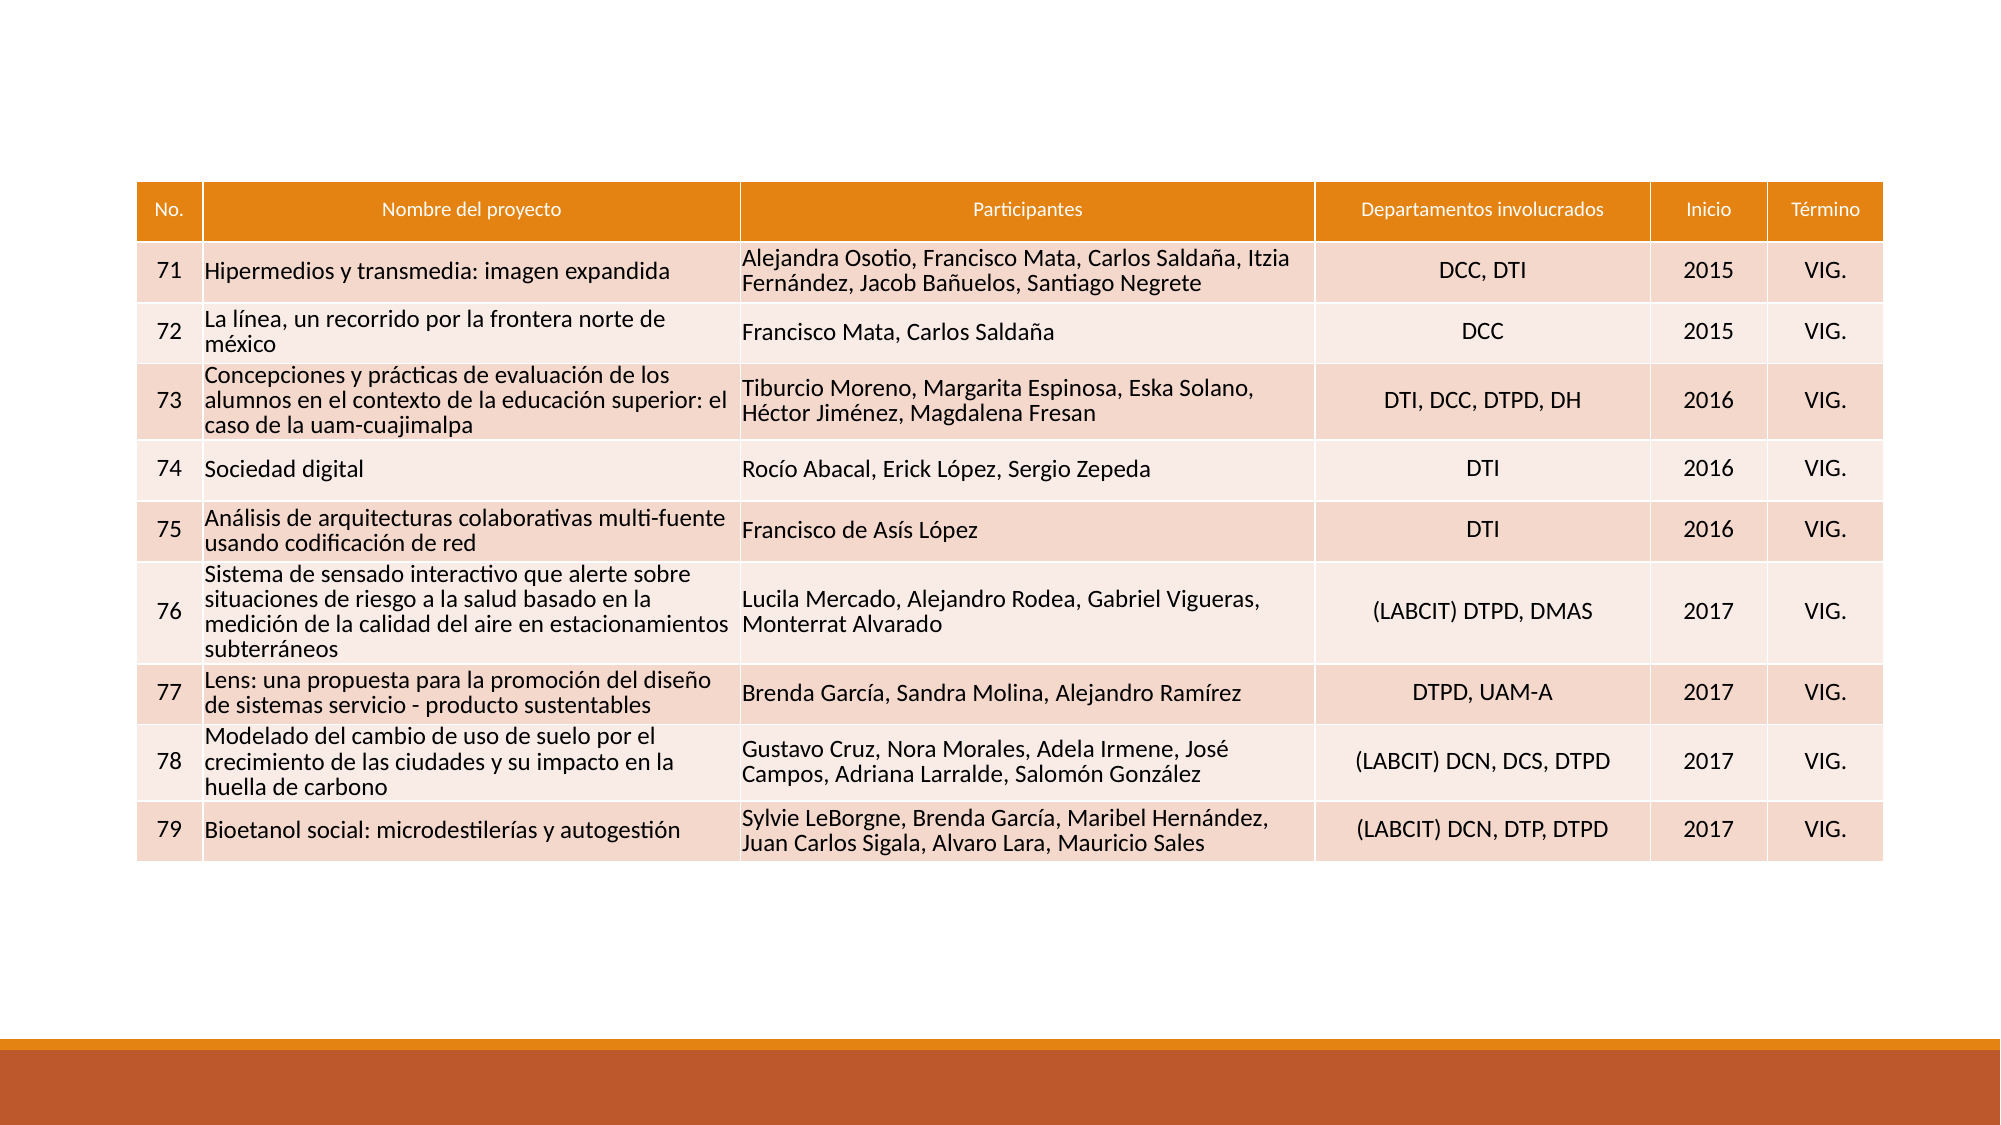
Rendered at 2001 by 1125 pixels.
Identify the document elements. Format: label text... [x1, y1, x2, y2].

table_header Nombre del proyecto [204, 182, 740, 241]
table_cell Bioetanol social: microdestilerías y autogestión [204, 802, 740, 861]
table_cell 78 [137, 725, 202, 800]
table_cell Sociedad digital [204, 441, 740, 500]
table_cell VIG. [1768, 665, 1883, 724]
table_cell VIG. [1768, 441, 1883, 500]
table_cell 2017 [1651, 563, 1767, 663]
table_cell 75 [137, 502, 202, 561]
table_cell Brenda García, Sandra Molina, Alejandro Ramírez [741, 665, 1314, 724]
table_cell VIG. [1768, 243, 1883, 302]
table_cell Francisco de Asís López [741, 502, 1314, 561]
table_cell 2015 [1651, 243, 1767, 302]
table_cell VIG. [1768, 304, 1883, 363]
table_header Participantes [741, 182, 1314, 241]
table_cell 74 [137, 441, 202, 500]
table_cell Rocío Abacal, Erick López, Sergio Zepeda [741, 441, 1314, 500]
table_header No. [137, 182, 202, 241]
table_cell Concepciones y prácticas de evaluación de los alumnos en el contexto de la educación superior: el caso de la uam-cuajimalpa [204, 364, 740, 439]
table_cell Gustavo Cruz, Nora Morales, Adela Irmene, José Campos, Adriana Larralde, Salomón González [741, 725, 1314, 800]
table_cell 2015 [1651, 304, 1767, 363]
table_cell Análisis de arquitecturas colaborativas multi-fuente usando codificación de red [204, 502, 740, 561]
table_header Departamentos involucrados [1316, 182, 1650, 241]
table_cell VIG. [1768, 725, 1883, 800]
table_cell Modelado del cambio de uso de suelo por el crecimiento de las ciudades y su impacto en la huella de carbono [204, 725, 740, 800]
table_cell 79 [137, 802, 202, 861]
table_cell 2016 [1651, 441, 1767, 500]
table_cell DTI, DCC, DTPD, DH [1316, 364, 1650, 439]
table_cell Alejandra Osotio, Francisco Mata, Carlos Saldaña, Itzia Fernández, Jacob Bañuelos, Santiago Negrete [741, 243, 1314, 302]
table_header Inicio [1651, 182, 1767, 241]
table_cell DCC, DTI [1316, 243, 1650, 302]
table_cell 72 [137, 304, 202, 363]
table_cell 76 [137, 563, 202, 663]
table_cell DCC [1316, 304, 1650, 363]
table_cell 2017 [1651, 725, 1767, 800]
table_cell 73 [137, 364, 202, 439]
table_cell Francisco Mata, Carlos Saldaña [741, 304, 1314, 363]
table_header Término [1768, 182, 1883, 241]
table_cell 77 [137, 665, 202, 724]
table_cell 2017 [1651, 802, 1767, 861]
table_cell VIG. [1768, 563, 1883, 663]
table_cell 2016 [1651, 364, 1767, 439]
table_cell Hipermedios y transmedia: imagen expandida [204, 243, 740, 302]
table_cell Tiburcio Moreno, Margarita Espinosa, Eska Solano, Héctor Jiménez, Magdalena Fresan [741, 364, 1314, 439]
table_cell DTI [1316, 441, 1650, 500]
table_cell 2016 [1651, 502, 1767, 561]
table_cell VIG. [1768, 802, 1883, 861]
table_cell (LABCIT) DTPD, DMAS [1316, 563, 1650, 663]
table_cell DTI [1316, 502, 1650, 561]
table_cell (LABCIT) DCN, DCS, DTPD [1316, 725, 1650, 800]
table_cell Sylvie LeBorgne, Brenda García, Maribel Hernández, Juan Carlos Sigala, Alvaro Lara, Mauricio Sales [741, 802, 1314, 861]
table_cell (LABCIT) DCN, DTP, DTPD [1316, 802, 1650, 861]
table_cell 71 [137, 243, 202, 302]
table_cell VIG. [1768, 502, 1883, 561]
table_cell Lucila Mercado, Alejandro Rodea, Gabriel Vigueras, Monterrat Alvarado [741, 563, 1314, 663]
table_cell DTPD, UAM-A [1316, 665, 1650, 724]
table_cell Sistema de sensado interactivo que alerte sobre situaciones de riesgo a la salud basado en la medición de la calidad del aire en estacionamientos subterráneos [204, 563, 740, 663]
table_cell VIG. [1768, 364, 1883, 439]
table_cell 2017 [1651, 665, 1767, 724]
table_cell Lens: una propuesta para la promoción del diseño de sistemas servicio - producto sustentables [204, 665, 740, 724]
table_cell La línea, un recorrido por la frontera norte de méxico [204, 304, 740, 363]
